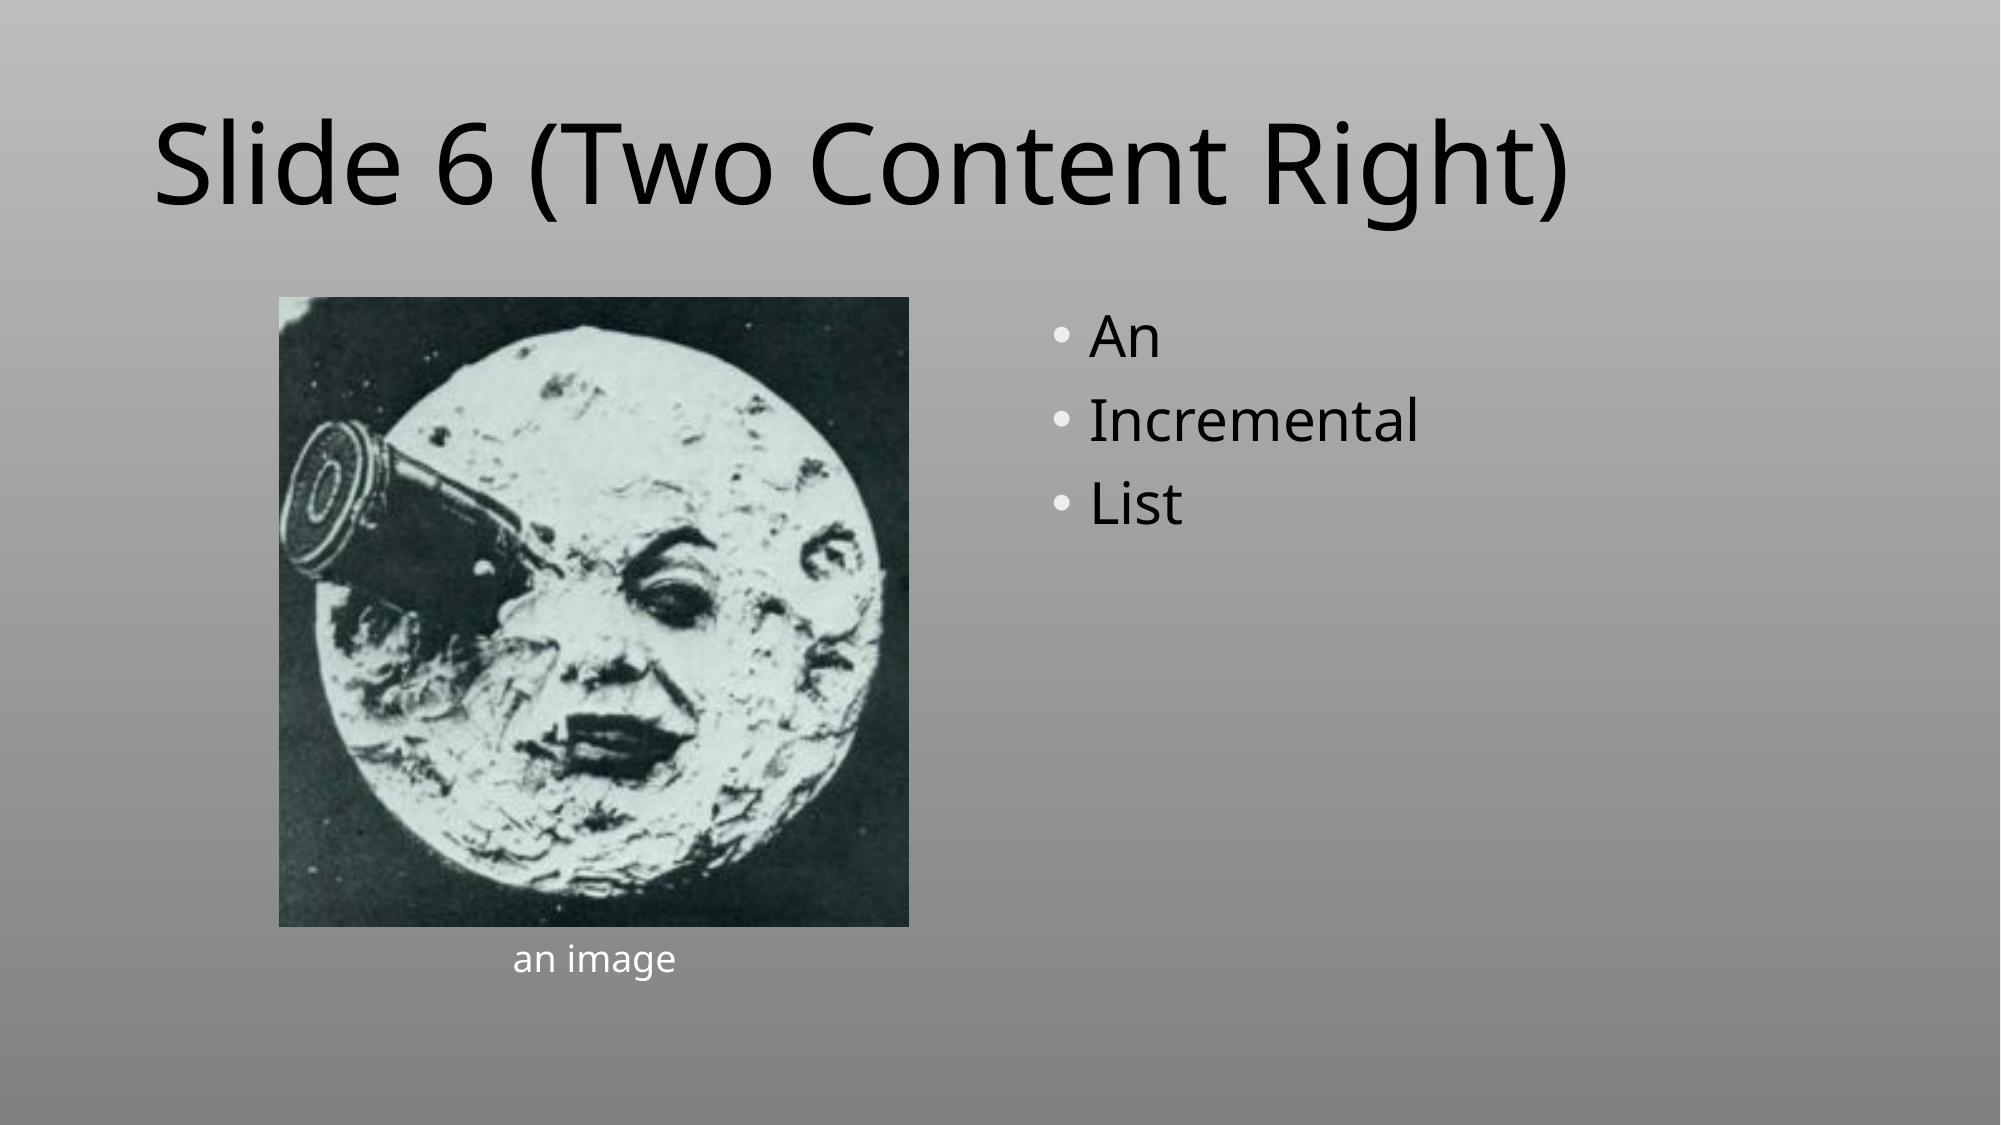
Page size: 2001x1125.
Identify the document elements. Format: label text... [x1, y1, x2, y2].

picture [0, 0, 2001, 1125]
text_box an image [183, 927, 1007, 1011]
list An Incremental List [1036, 299, 1863, 1014]
title Slide 6 (Two Content Right) [137, 59, 1863, 278]
